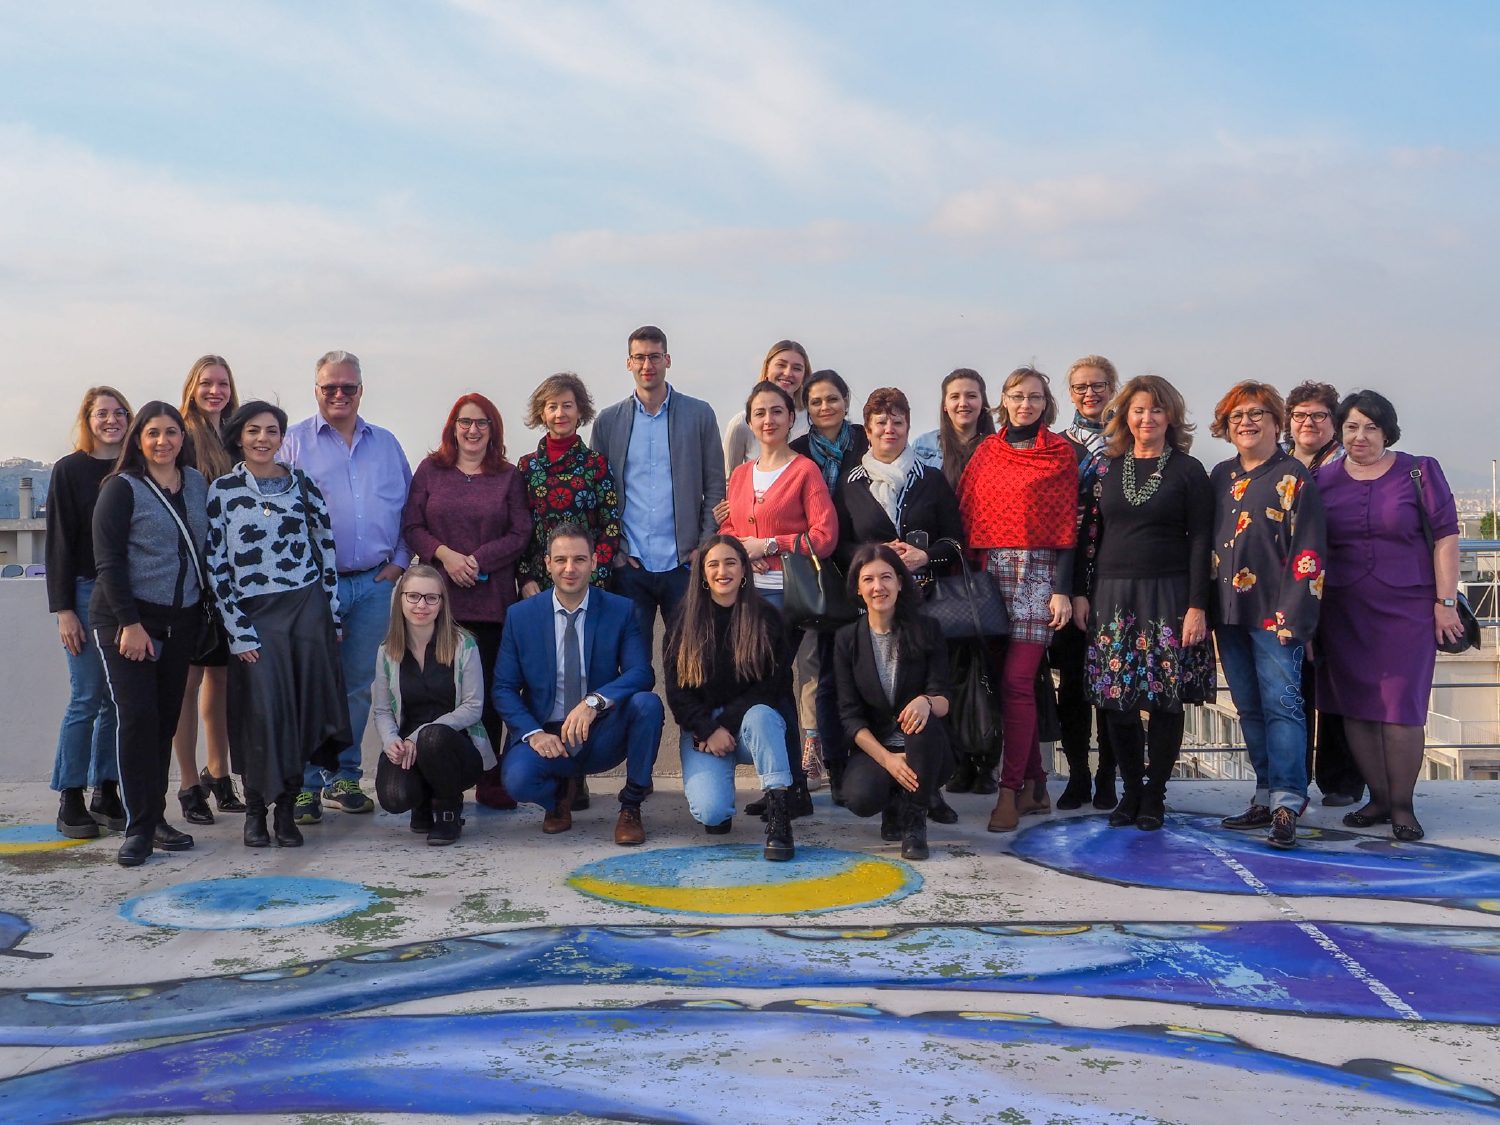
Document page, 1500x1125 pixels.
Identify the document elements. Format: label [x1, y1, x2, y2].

list [0, 0, 1500, 1125]
